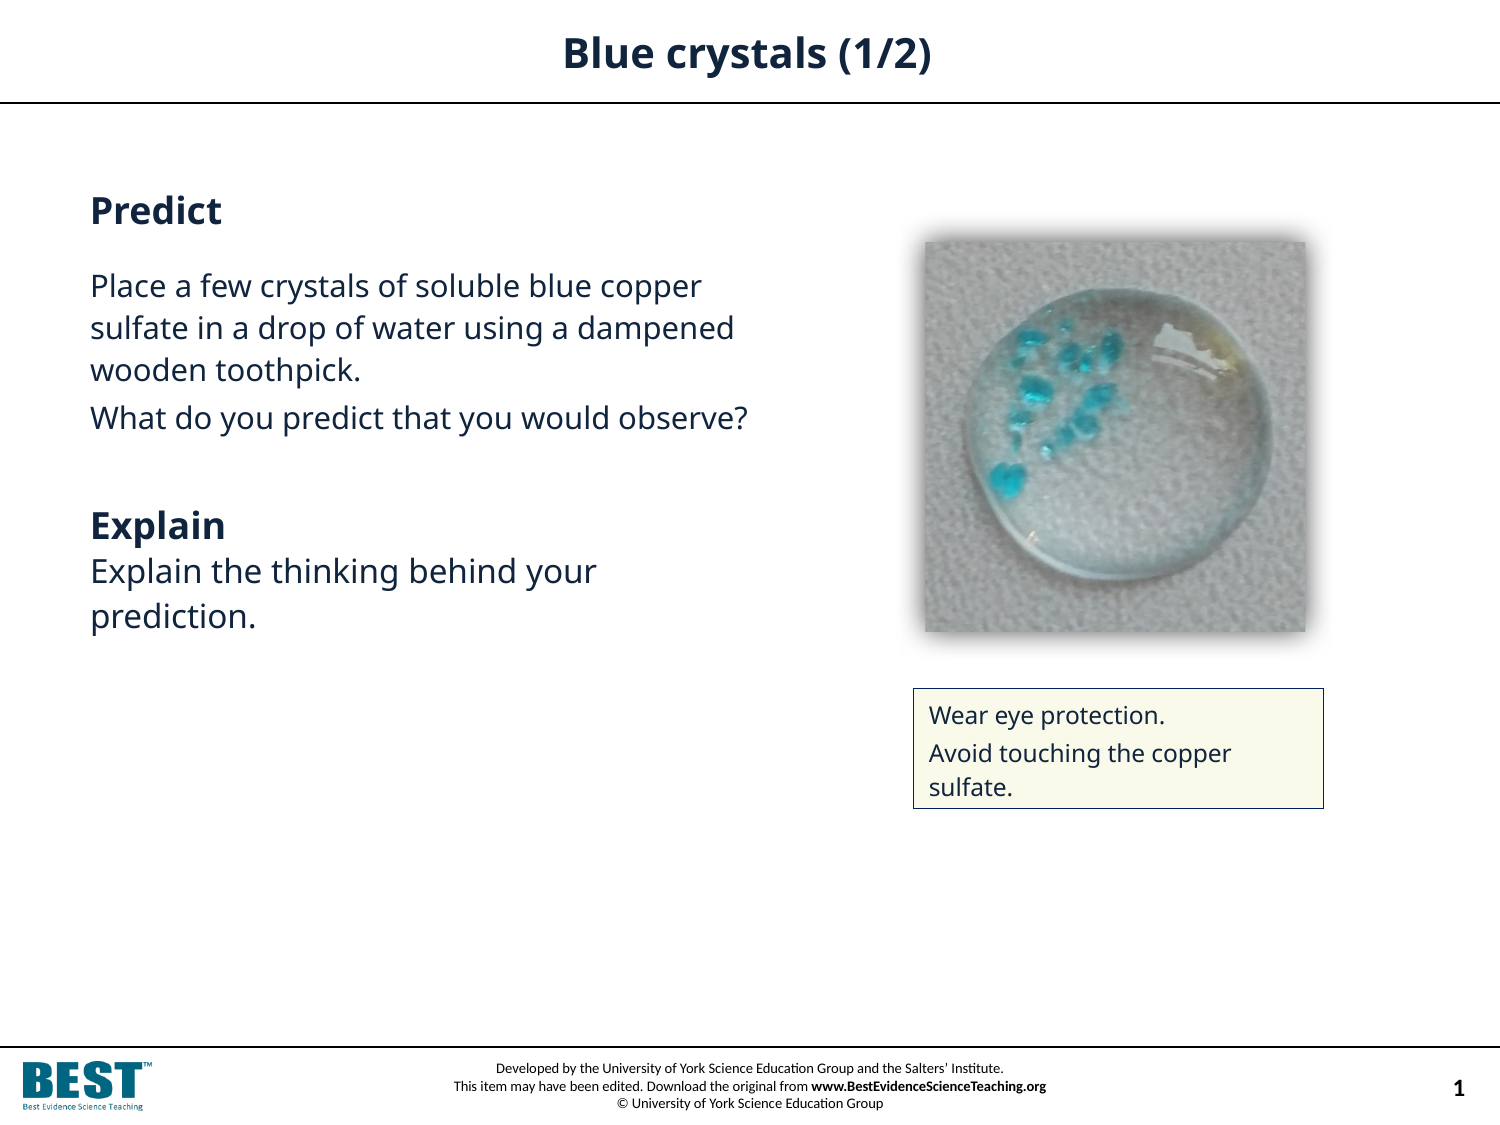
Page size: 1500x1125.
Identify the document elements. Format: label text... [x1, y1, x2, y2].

list Explain the thinking behind your prediction. [75, 537, 769, 766]
picture [920, 242, 1311, 632]
list Place a few crystals of soluble blue copper sulfate in a drop of water using a dampened wooden toothpick. What do you predict that you would observe? [75, 253, 769, 483]
slide_number 1 [1130, 1061, 1481, 1111]
picture [23, 1061, 152, 1111]
text_box Wear eye protection. Avoid touching the copper sulfate. [913, 688, 1324, 809]
title Blue crystals (1/2) [23, 4, 1471, 99]
